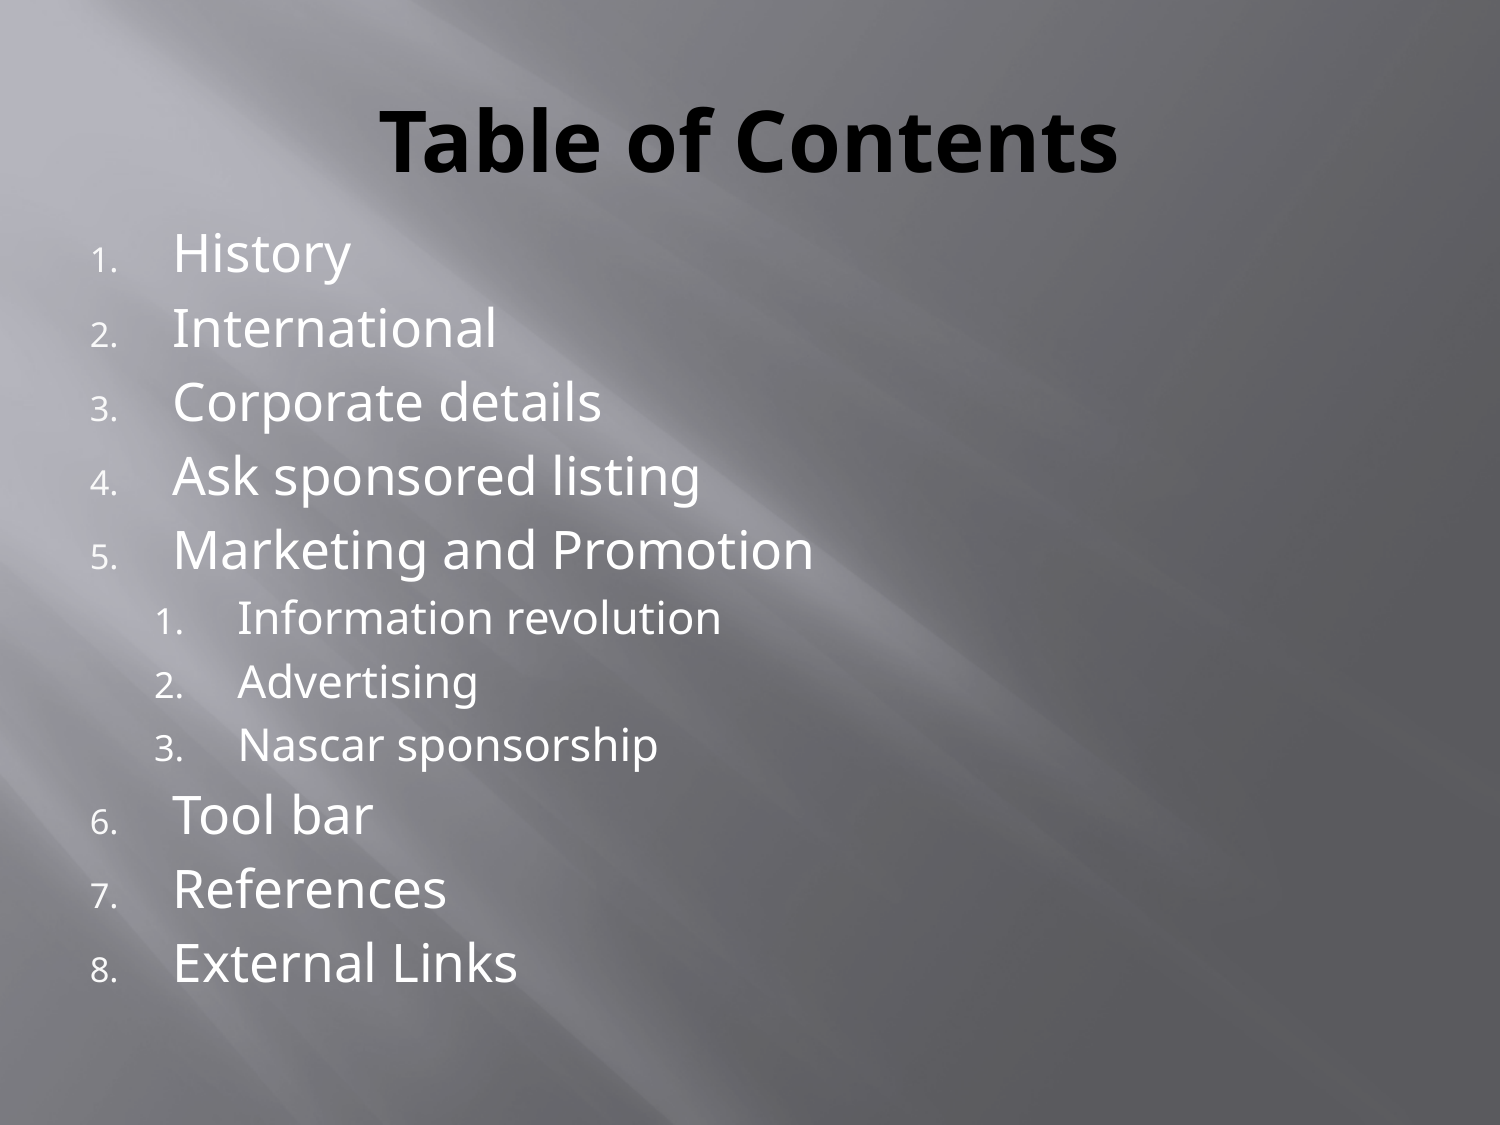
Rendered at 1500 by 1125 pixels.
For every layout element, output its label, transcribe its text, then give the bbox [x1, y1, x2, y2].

list History International Corporate details Ask sponsored listing Marketing and Promotion Information revolution Advertising Nascar sponsorship Tool bar References External Links [75, 212, 1425, 1005]
title Table of Contents [75, 45, 1425, 212]
